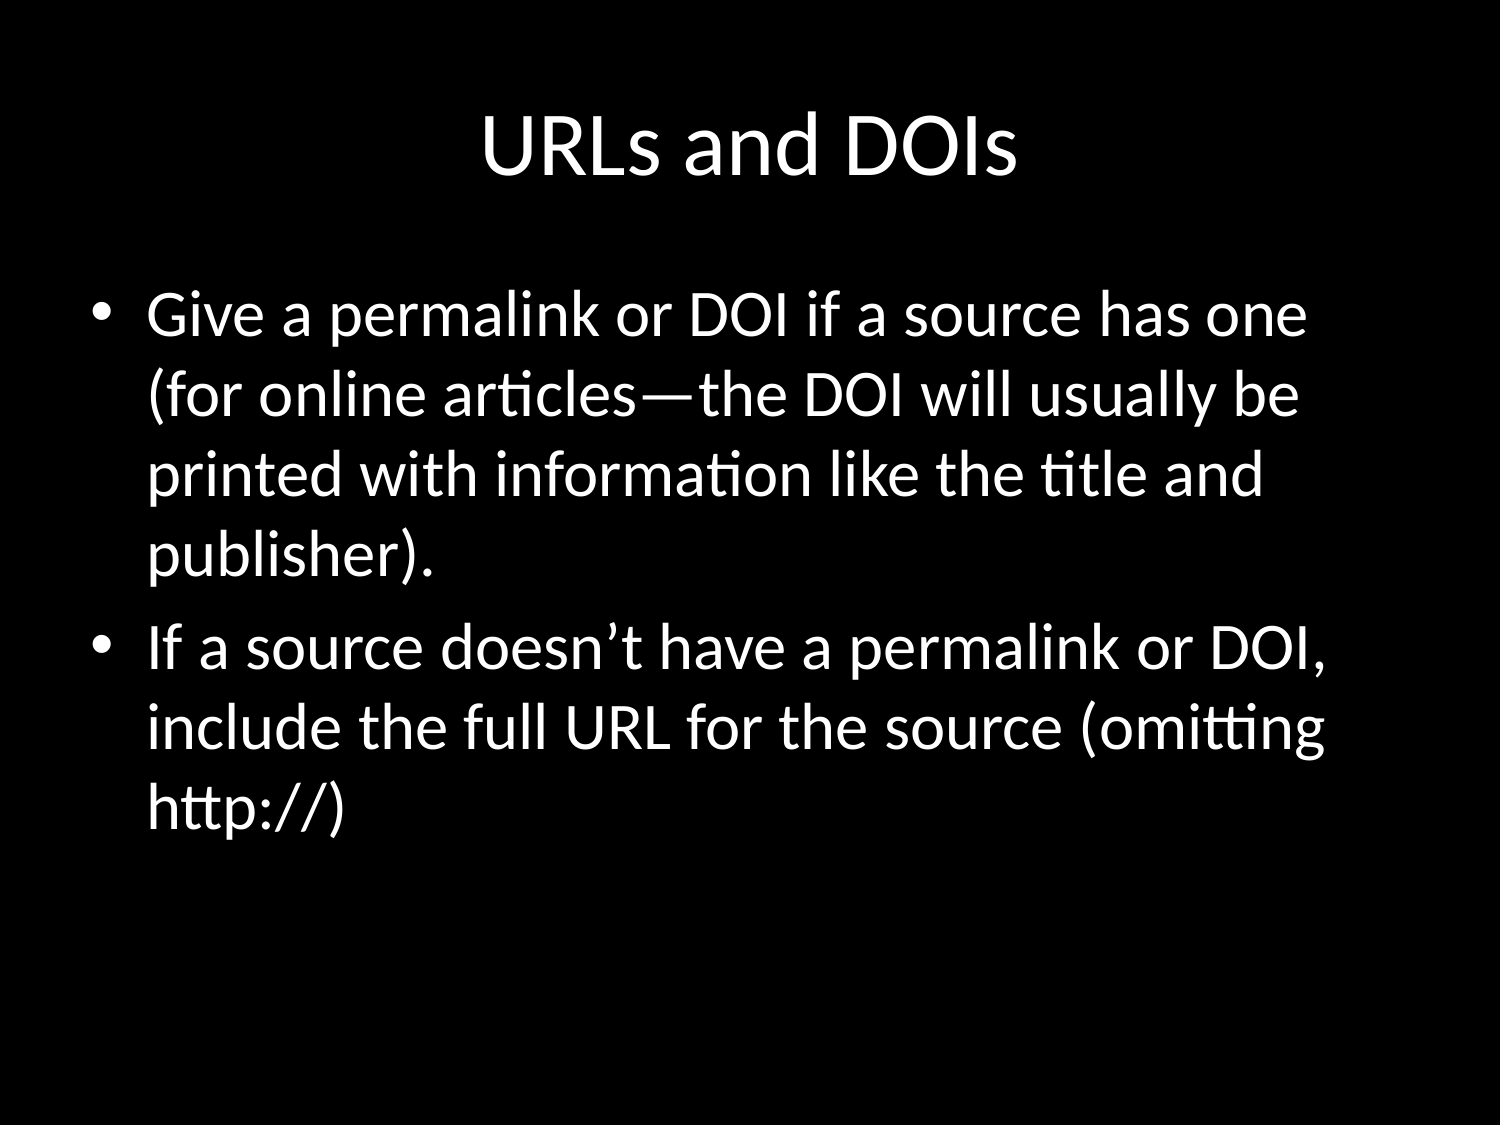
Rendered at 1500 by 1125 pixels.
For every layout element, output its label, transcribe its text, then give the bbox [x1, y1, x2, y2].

title URLs and DOIs [75, 45, 1425, 233]
list Give a permalink or DOI if a source has one (for online articles—the DOI will usually be printed with information like the title and publisher). If a source doesn’t have a permalink or DOI, include the full URL for the source (omitting http://) [75, 262, 1425, 1005]
